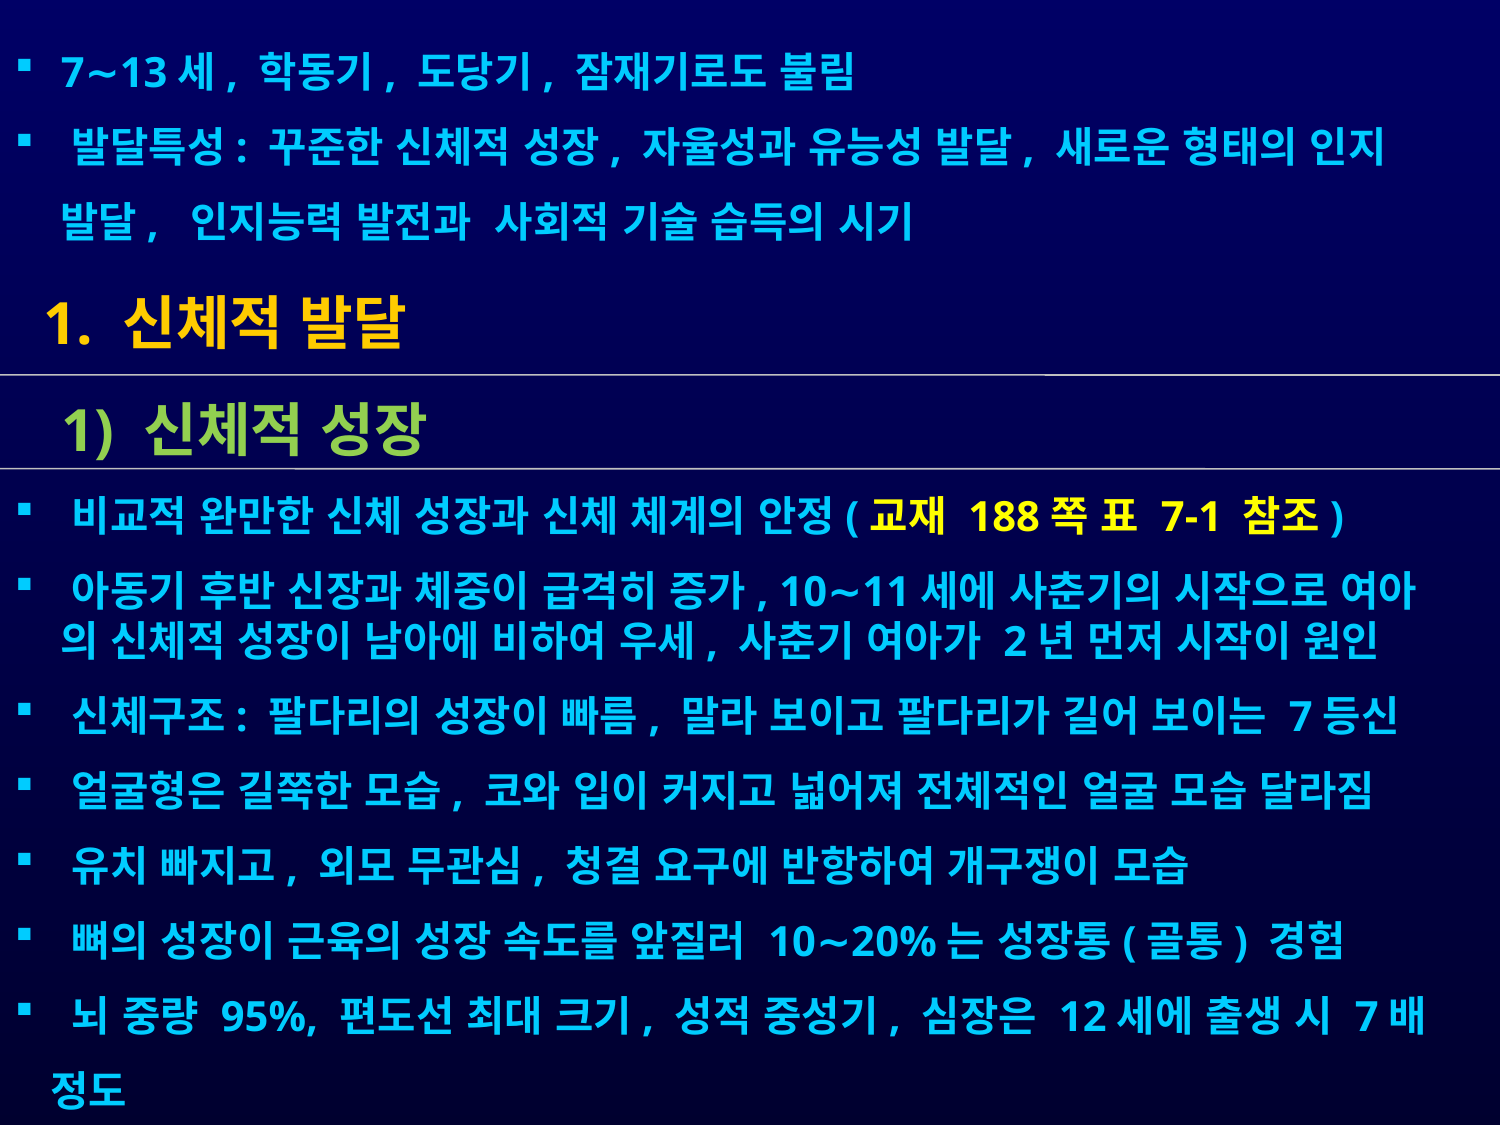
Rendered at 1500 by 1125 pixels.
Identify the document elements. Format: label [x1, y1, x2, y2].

text_box [0, 12, 1500, 1125]
